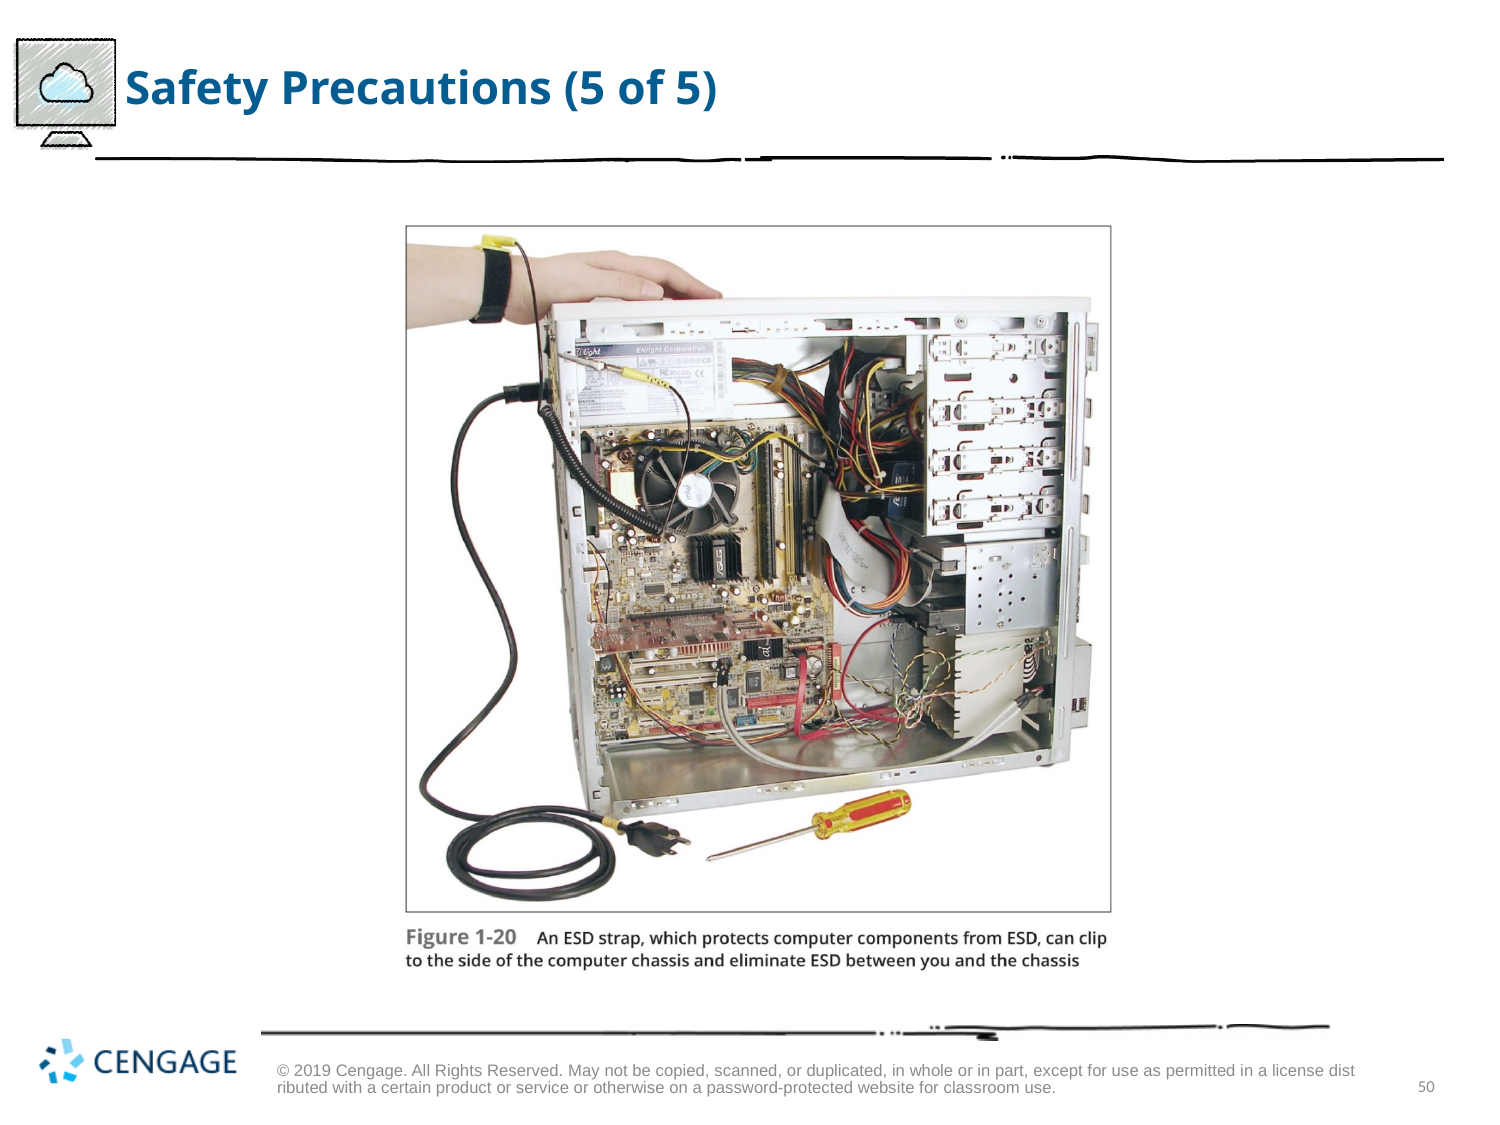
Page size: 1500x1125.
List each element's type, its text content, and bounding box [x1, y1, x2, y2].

picture [95, 155, 1444, 163]
footer © 2019 Cengage. All Rights Reserved. May not be copied, scanned, or duplicated, in whole or in part, except for use as permitted in a license distributed with a certain product or service or otherwise on a password-protected website for classroom use. [262, 1050, 1375, 1091]
picture [261, 1024, 1331, 1041]
picture [403, 222, 1113, 972]
title Safety Precautions (5 of 5) [125, 66, 1442, 116]
picture [19, 1025, 249, 1096]
picture [13, 36, 117, 151]
